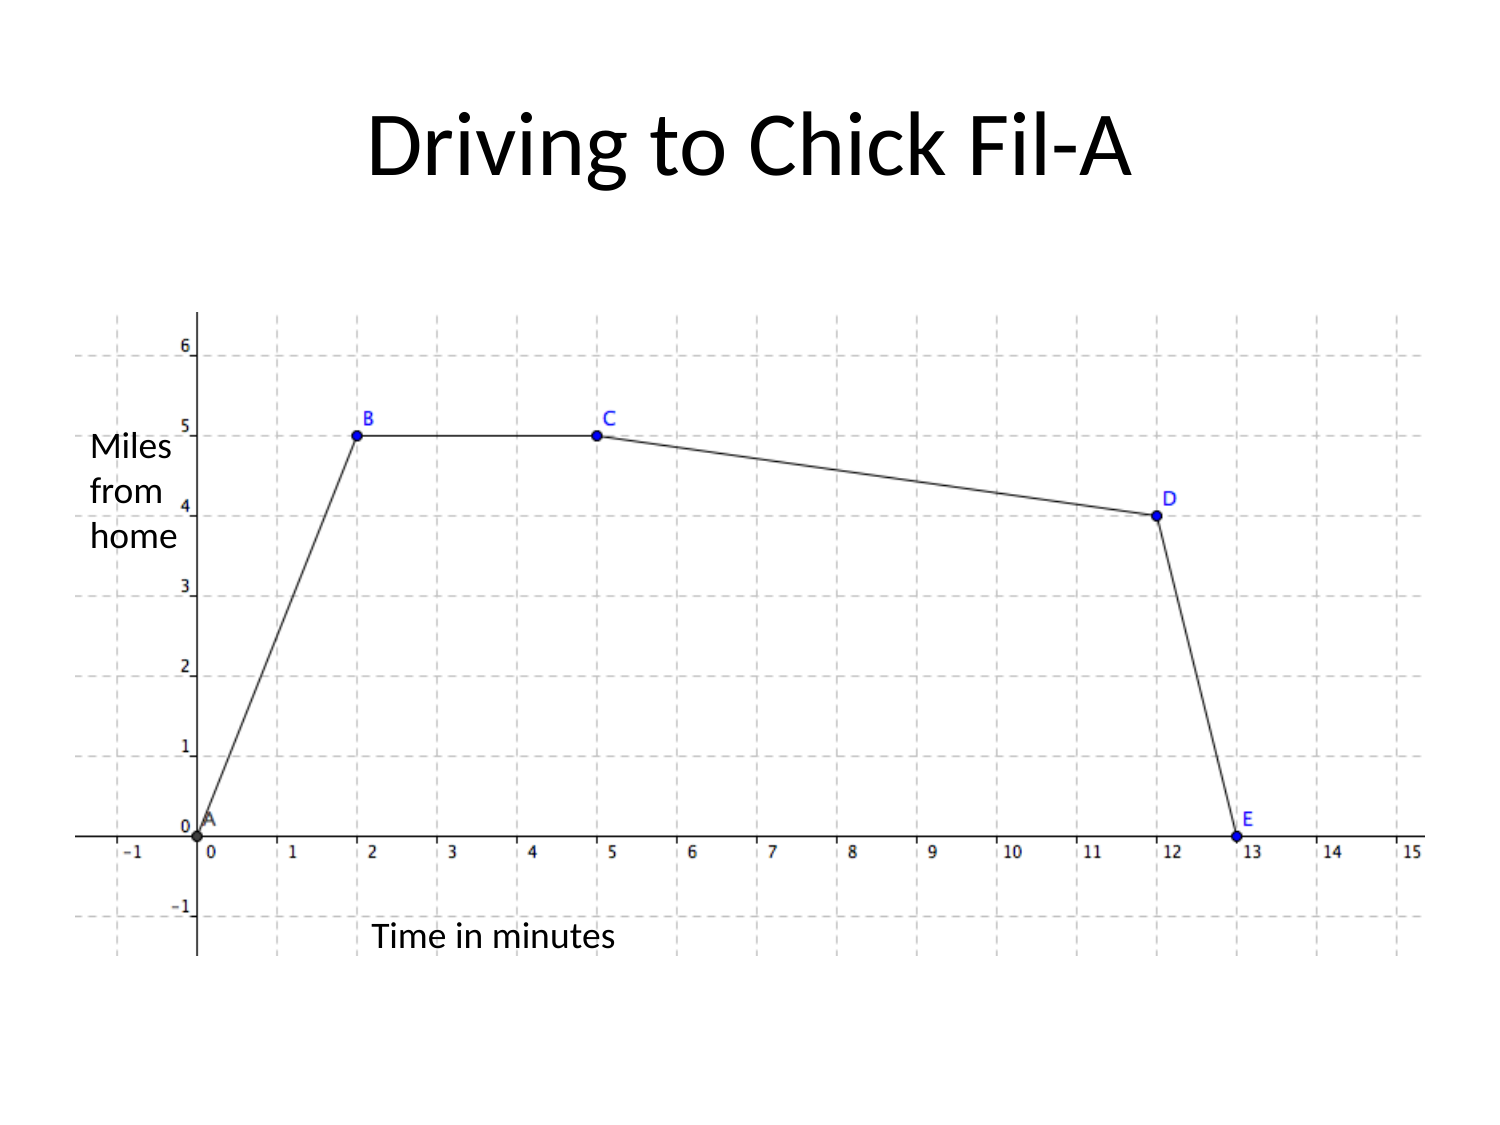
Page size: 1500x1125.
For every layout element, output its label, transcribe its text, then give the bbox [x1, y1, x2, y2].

title Driving to Chick Fil-A [75, 45, 1425, 233]
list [74, 262, 1426, 1006]
